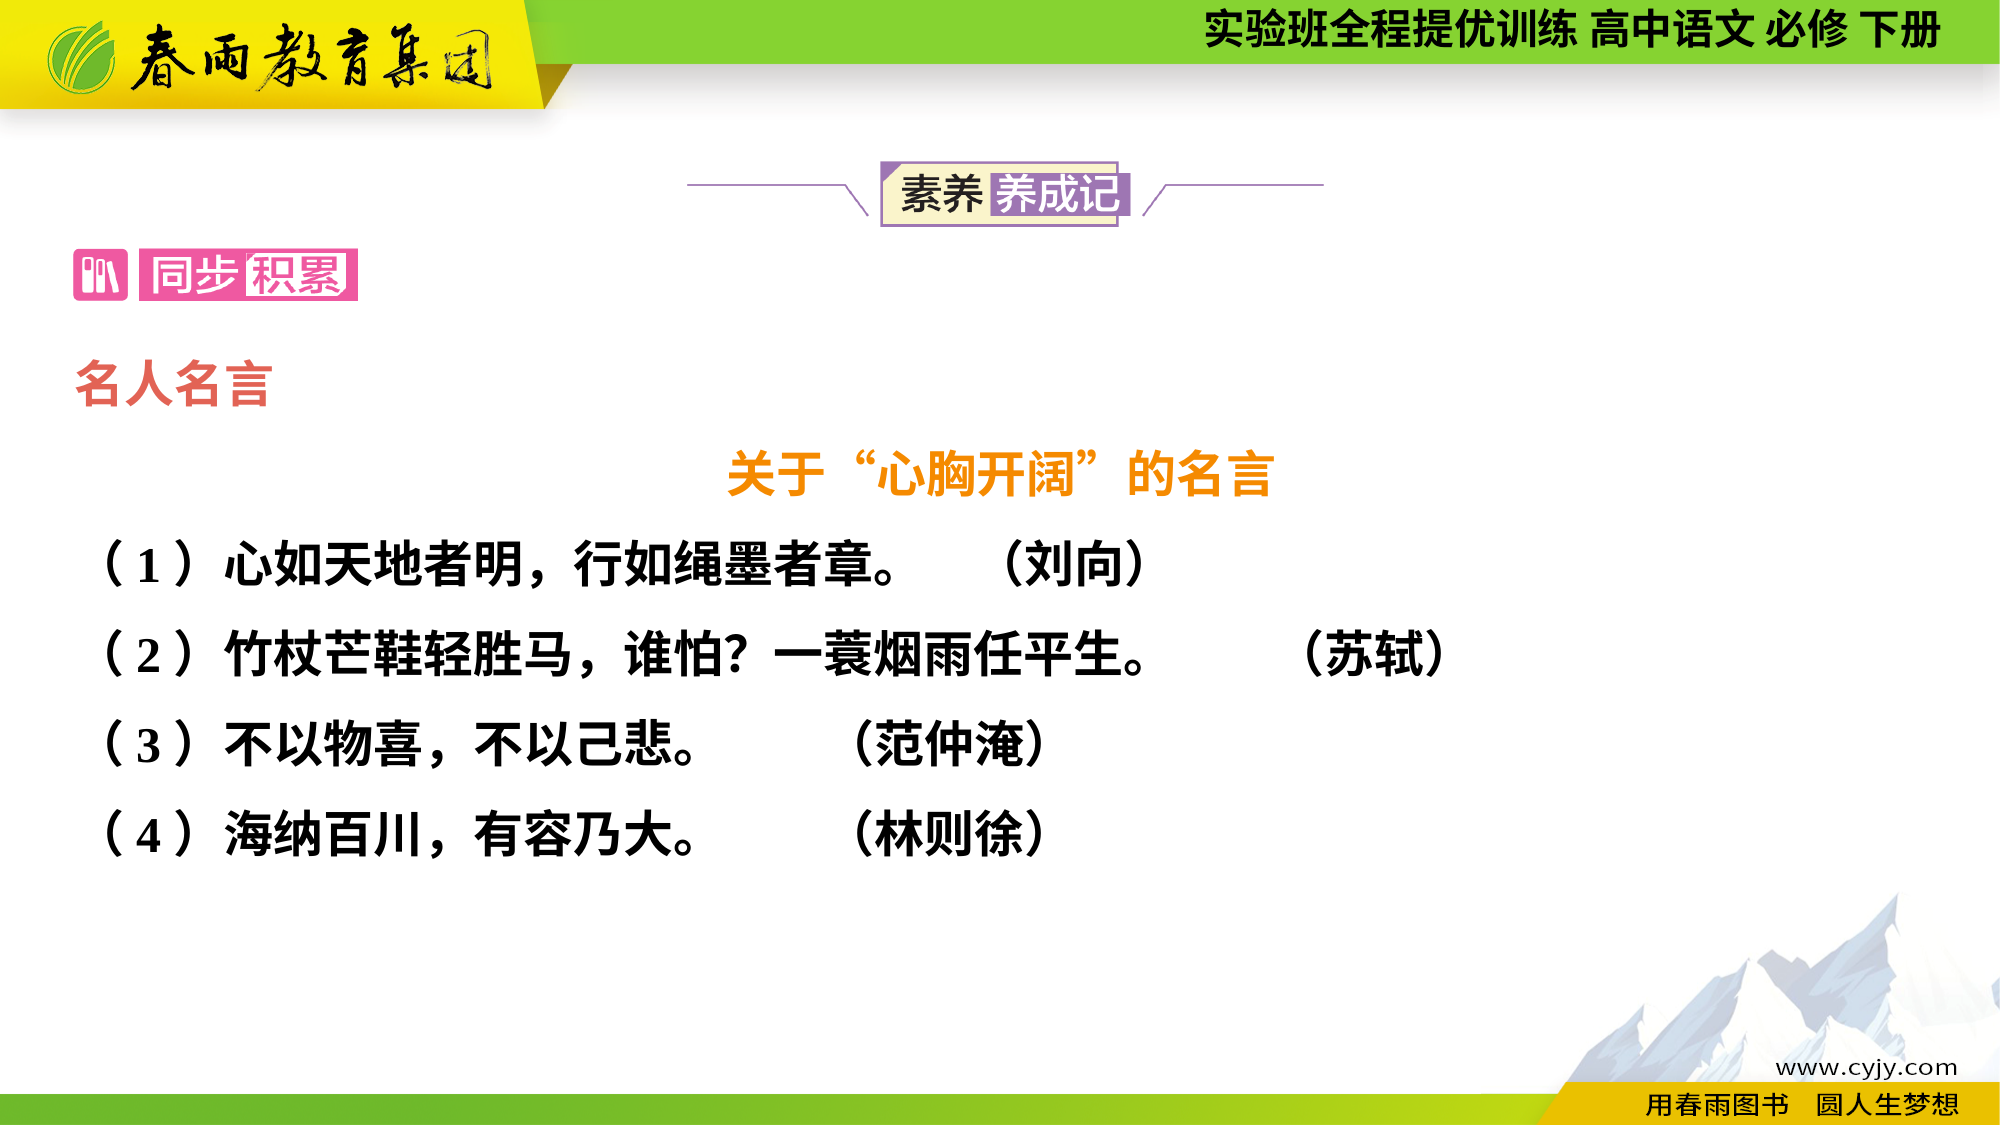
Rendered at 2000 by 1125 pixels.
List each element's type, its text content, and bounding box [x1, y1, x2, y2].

picture [0, 0, 2000, 1125]
list 名人名言 关于“心胸开阔”的名言 （1）心如天地者明，行如绳墨者章。 （刘向） （2）竹杖芒鞋轻胜马，谁怕？一蓑烟雨任平生。 （苏轼） （3）不以物喜，不以己悲。 （范仲淹） （4）海纳百川，有容乃大。 （林则徐） [59, 314, 1944, 864]
